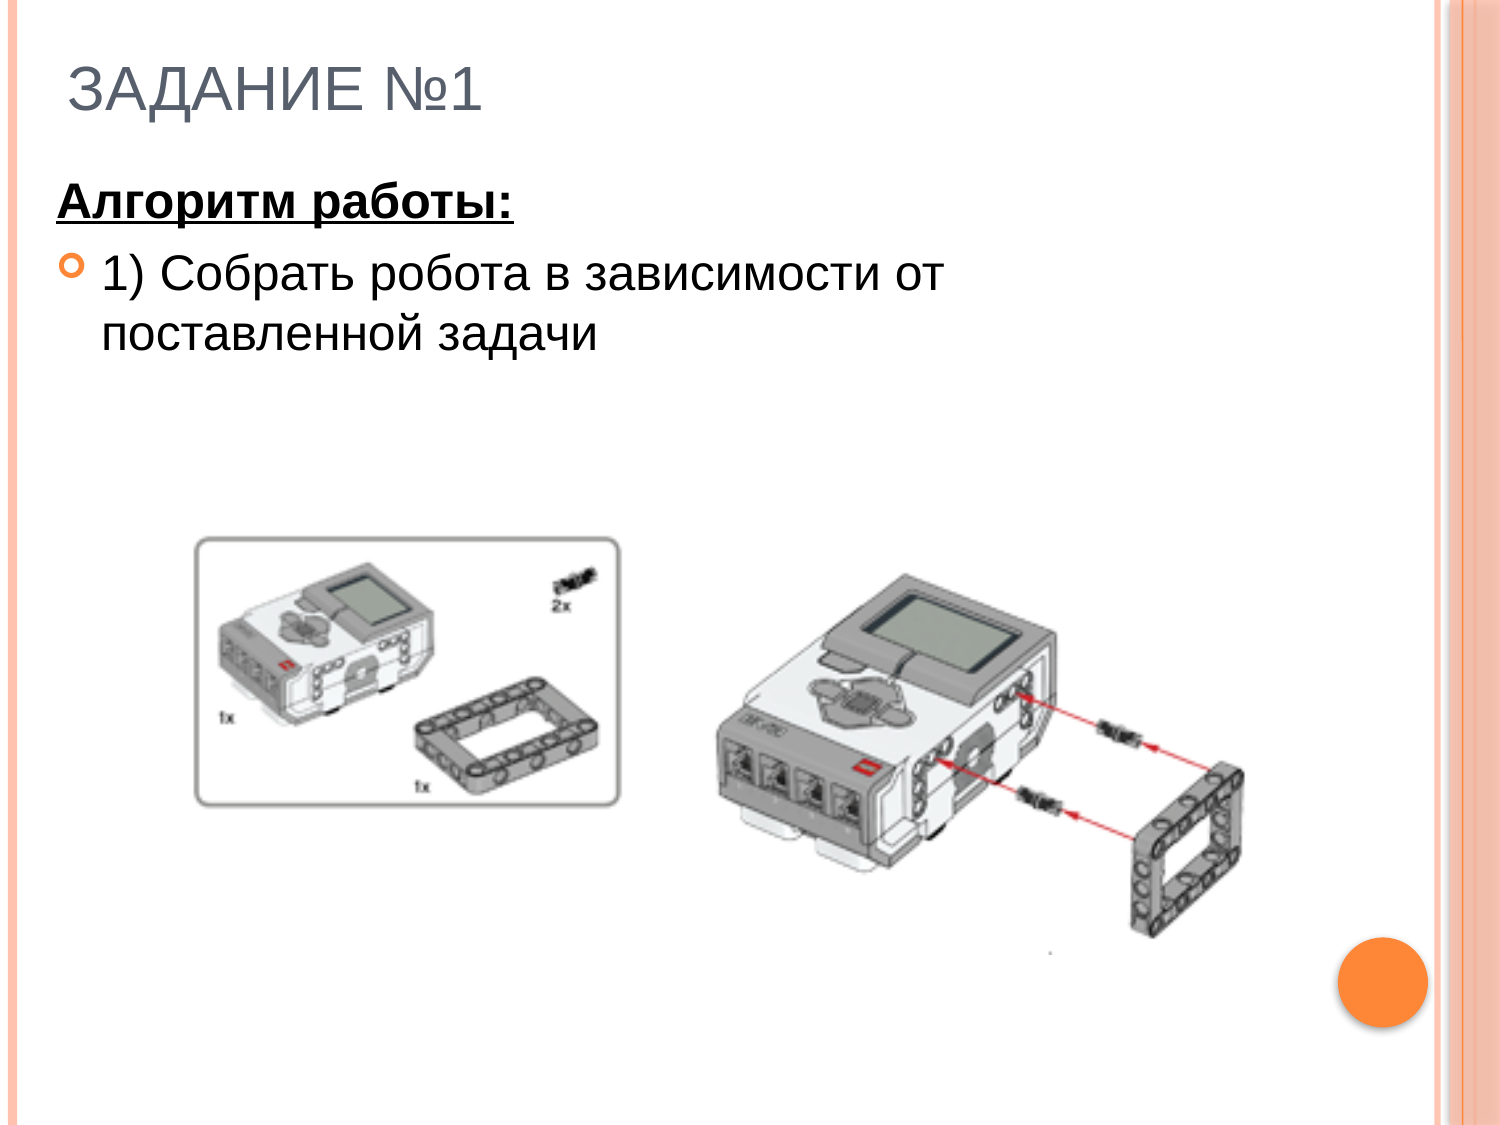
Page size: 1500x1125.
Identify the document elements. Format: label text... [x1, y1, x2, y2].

picture [170, 479, 1282, 956]
list Алгоритм работы: 1) Собрать робота в зависимости от поставленной задачи [41, 160, 1267, 374]
title Задание №1 [53, 0, 1279, 131]
